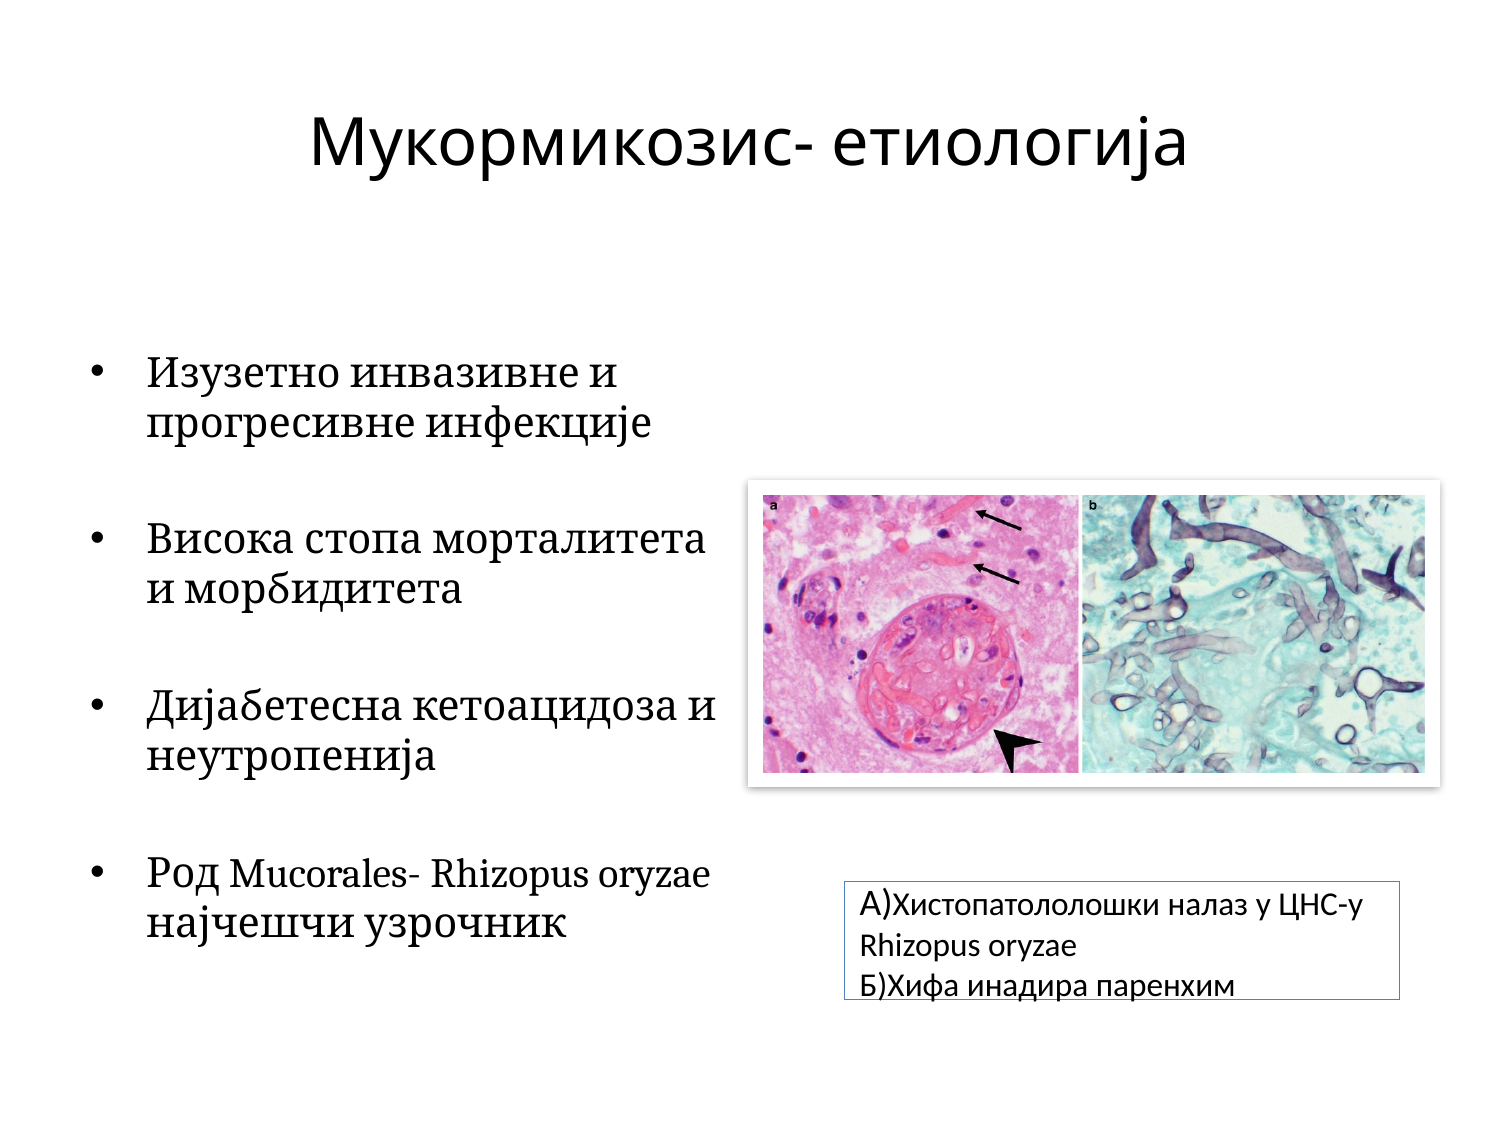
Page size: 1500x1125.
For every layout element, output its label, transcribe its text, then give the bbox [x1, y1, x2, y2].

text_box А)Хистопатололошки налаз у ЦНС-у Rhizopus oryzae Б)Хифа инадира паренхим [844, 881, 1400, 1000]
title Мукормикозис- етиологија [75, 45, 1425, 233]
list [762, 494, 1426, 774]
list Изузетно инвазивне и прогресивне инфекције Висока стопа морталитета и морбидитета Дијабетесна кетоацидоза и неутропенија Род Mucorales- Rhizopus oryzae најчешчи узрочник [75, 338, 738, 1005]
